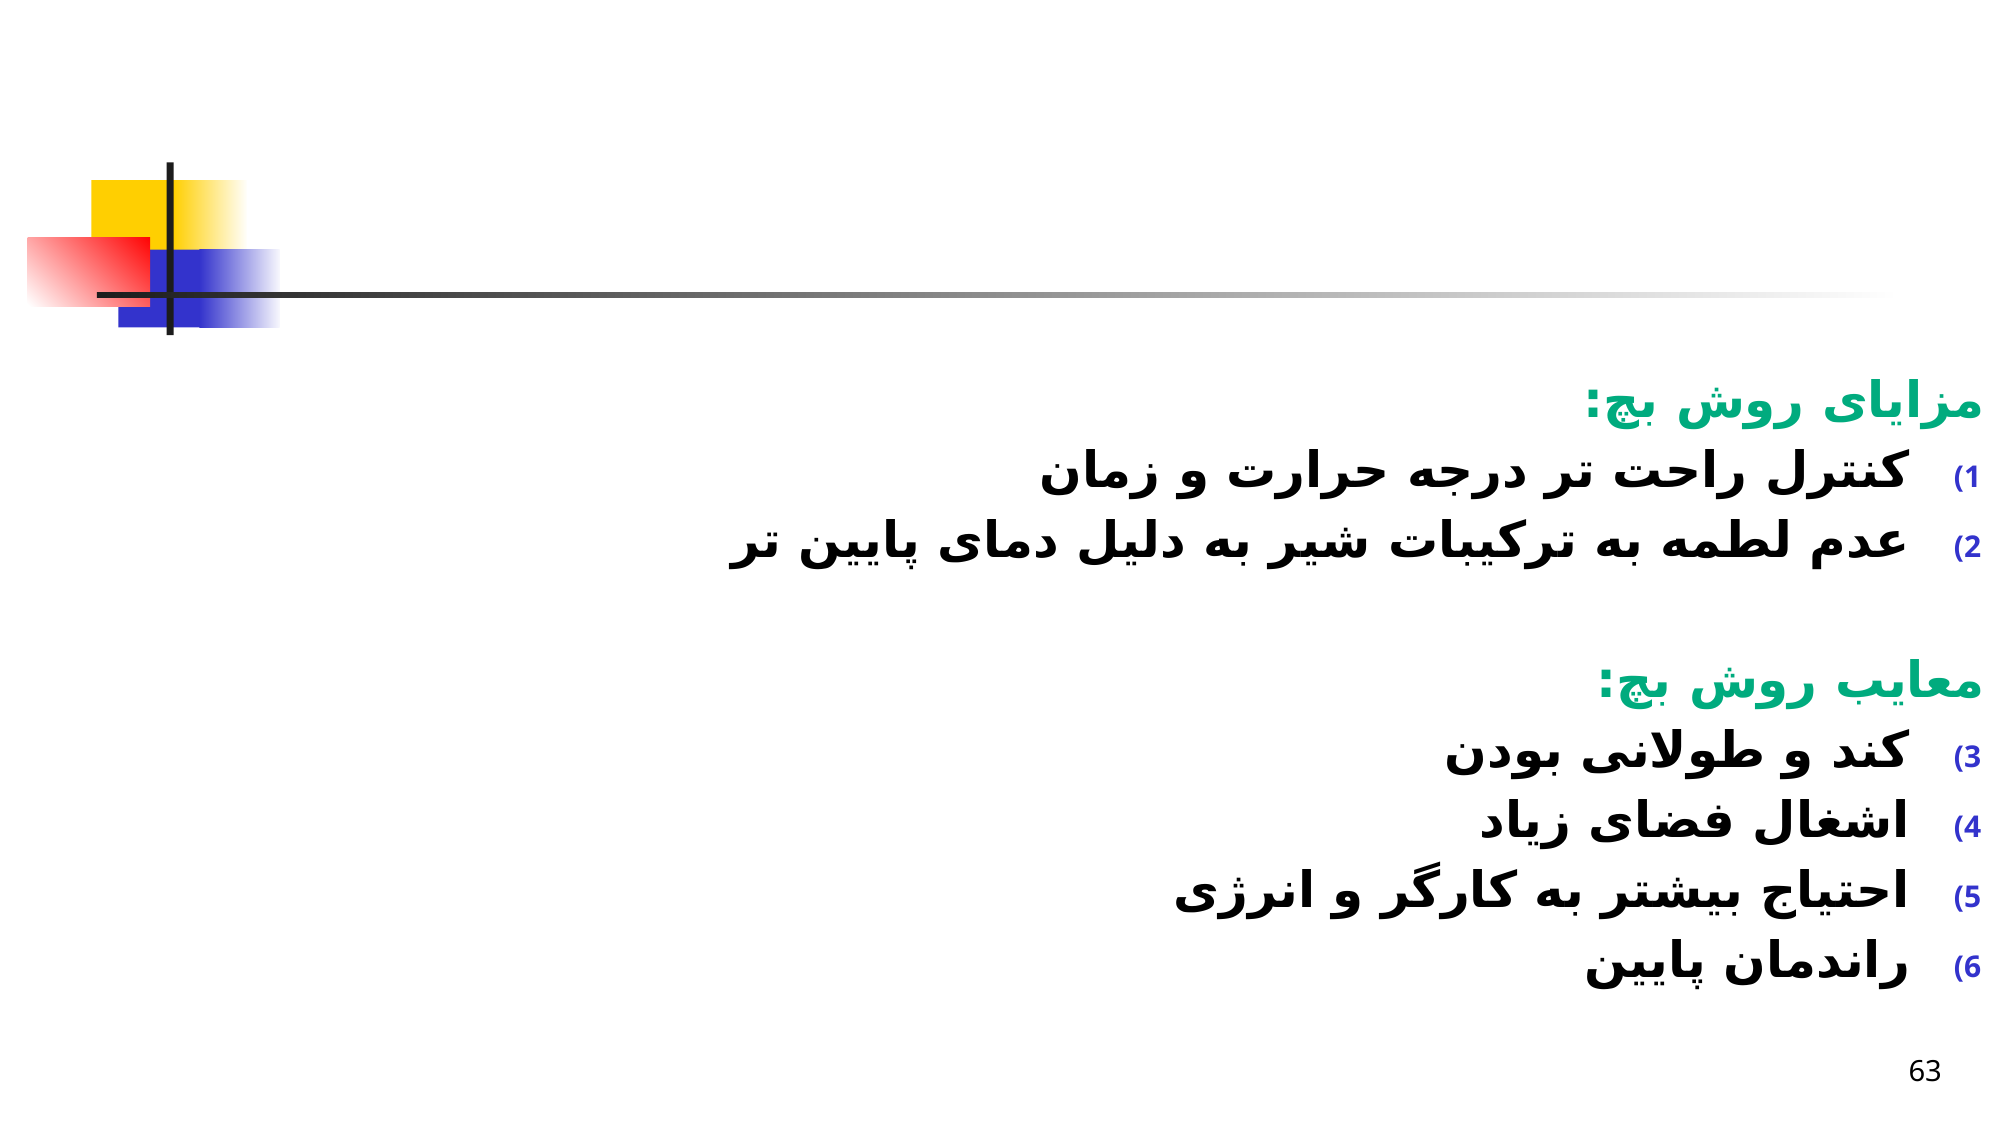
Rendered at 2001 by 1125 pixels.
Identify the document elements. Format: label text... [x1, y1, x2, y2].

list مزایای روش بچ: کنترل راحت تر درجه حرارت و زمان عدم لطمه به ترکیبات شیر به دلیل دمای پایین تر معایب روش بچ: کند و طولانی بودن اشغال فضای زیاد احتیاج بیشتر به کارگر و انرژی راندمان پایین [0, 360, 2000, 1125]
title [140, 126, 1846, 277]
